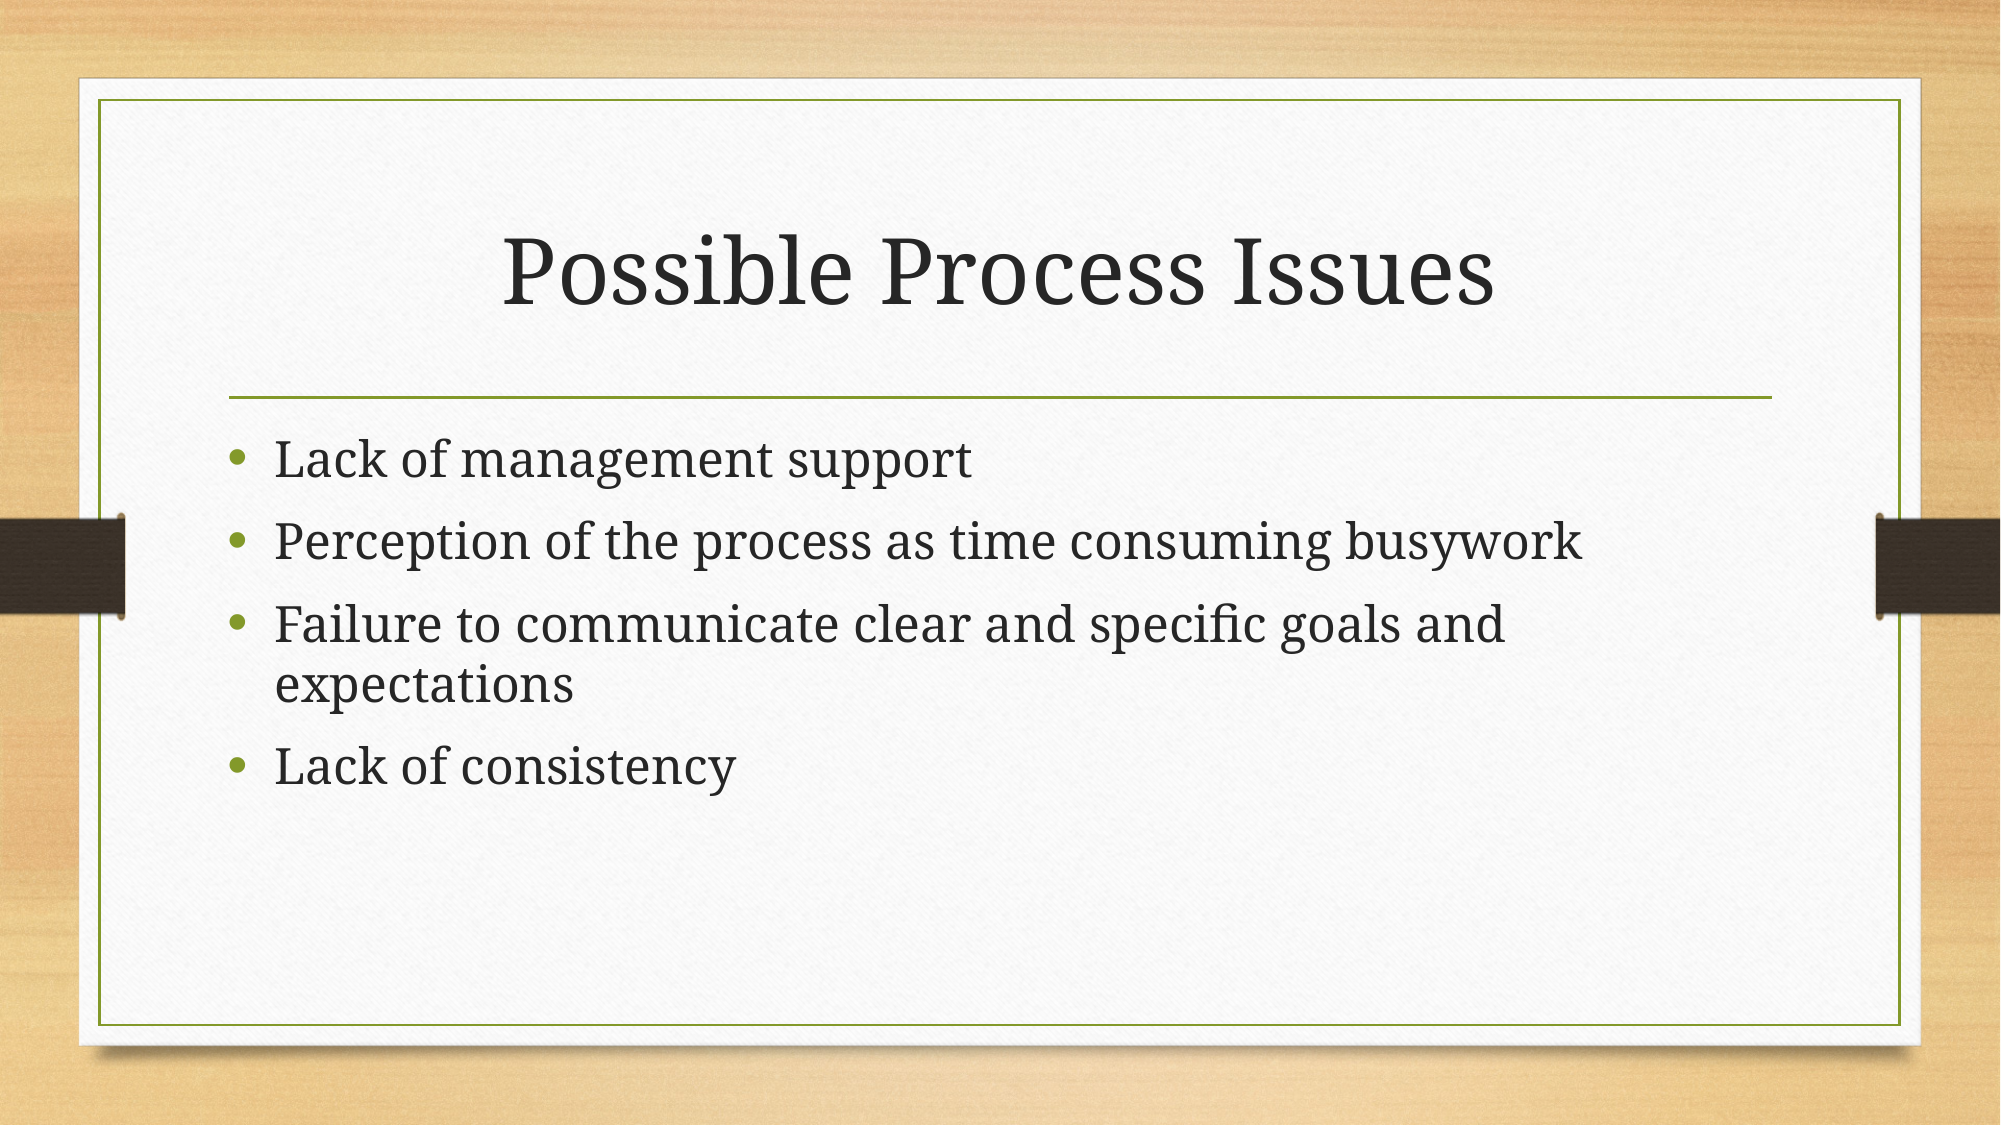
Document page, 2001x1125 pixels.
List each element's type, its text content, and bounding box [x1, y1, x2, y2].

title Possible Process Issues [212, 161, 1788, 375]
picture [0, 0, 2001, 1125]
list Lack of management support Perception of the process as time consuming busywork Failure to communicate clear and specific goals and expectations Lack of consistency [212, 419, 1788, 964]
